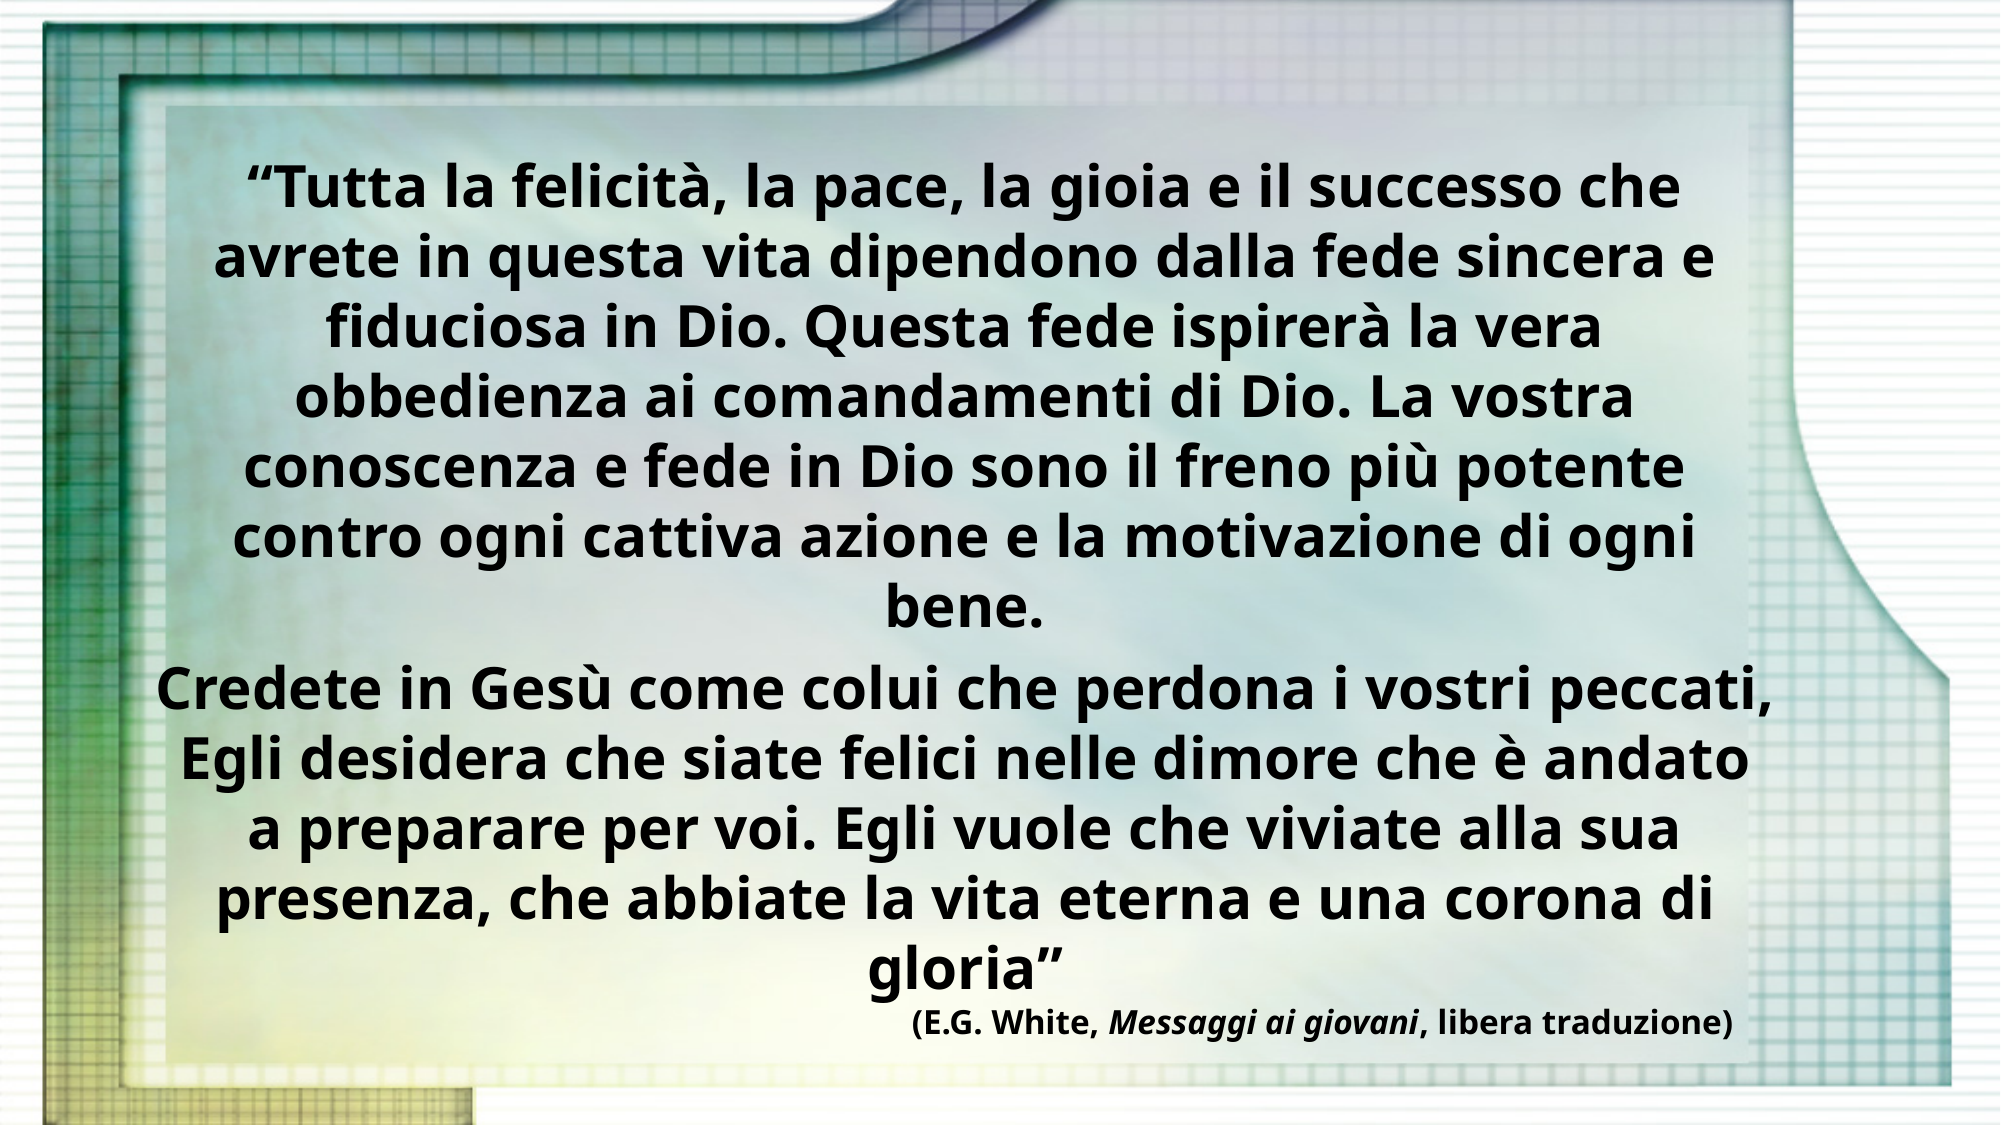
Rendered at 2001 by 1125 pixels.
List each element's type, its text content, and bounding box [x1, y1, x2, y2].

text_box “Tutta la felicità, la pace, la gioia e il successo che avrete in questa vita dipendono dalla fede sincera e fiduciosa in Dio. Questa fede ispirerà la vera obbedienza ai comandamenti di Dio. La vostra conoscenza e fede in Dio sono il freno più potente contro ogni cattiva azione e la motivazione di ogni bene. Credete in Gesù come colui che perdona i vostri peccati, Egli desidera che siate felici nelle dimore che è andato a preparare per voi. Egli vuole che viviate alla sua presenza, che abbiate la vita eterna e una corona di gloria” [140, 141, 1791, 1009]
picture [0, 0, 2001, 1125]
text_box (E.G. White, Messaggi ai giovani, libera traduzione) [896, 993, 1749, 1049]
